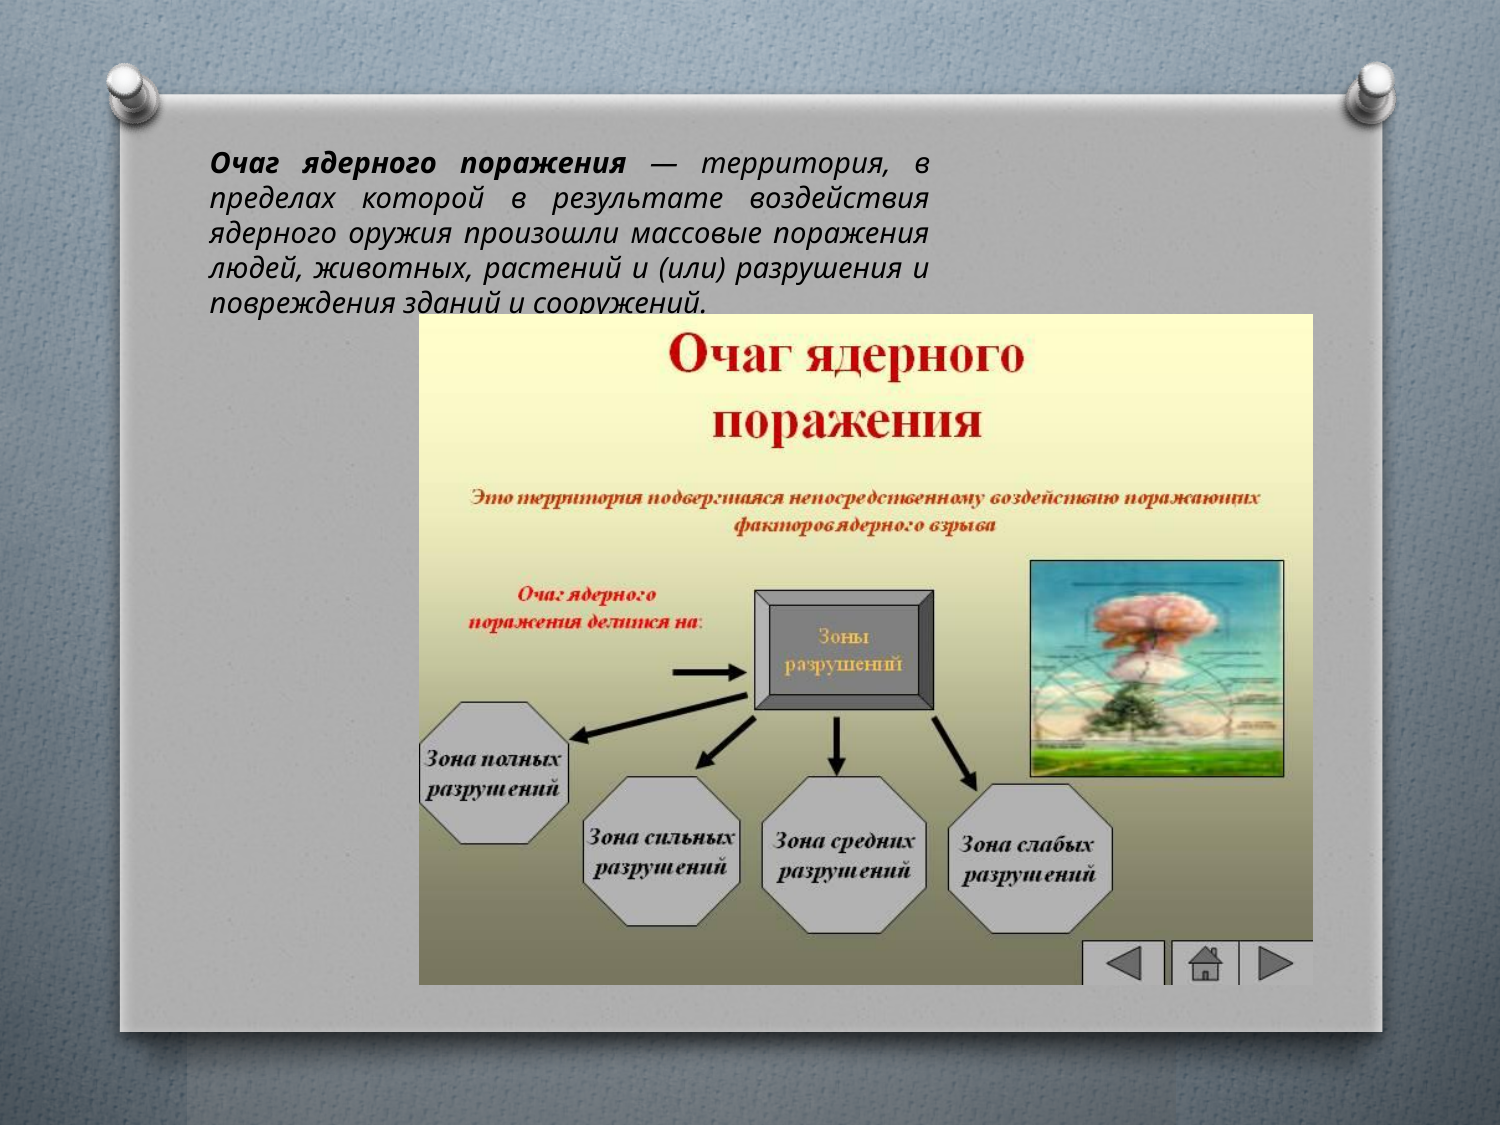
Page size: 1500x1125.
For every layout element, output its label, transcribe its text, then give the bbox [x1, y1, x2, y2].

picture [418, 314, 1313, 985]
picture [75, 29, 198, 153]
text_box Очаг ядерного поражения — территория, в пределах которой в результате воздействия ядерного оружия произошли массовые поражения людей, животных, растений и (или) разрушения и повреждения зданий и сооружений. [194, 137, 945, 327]
picture [1317, 35, 1439, 156]
